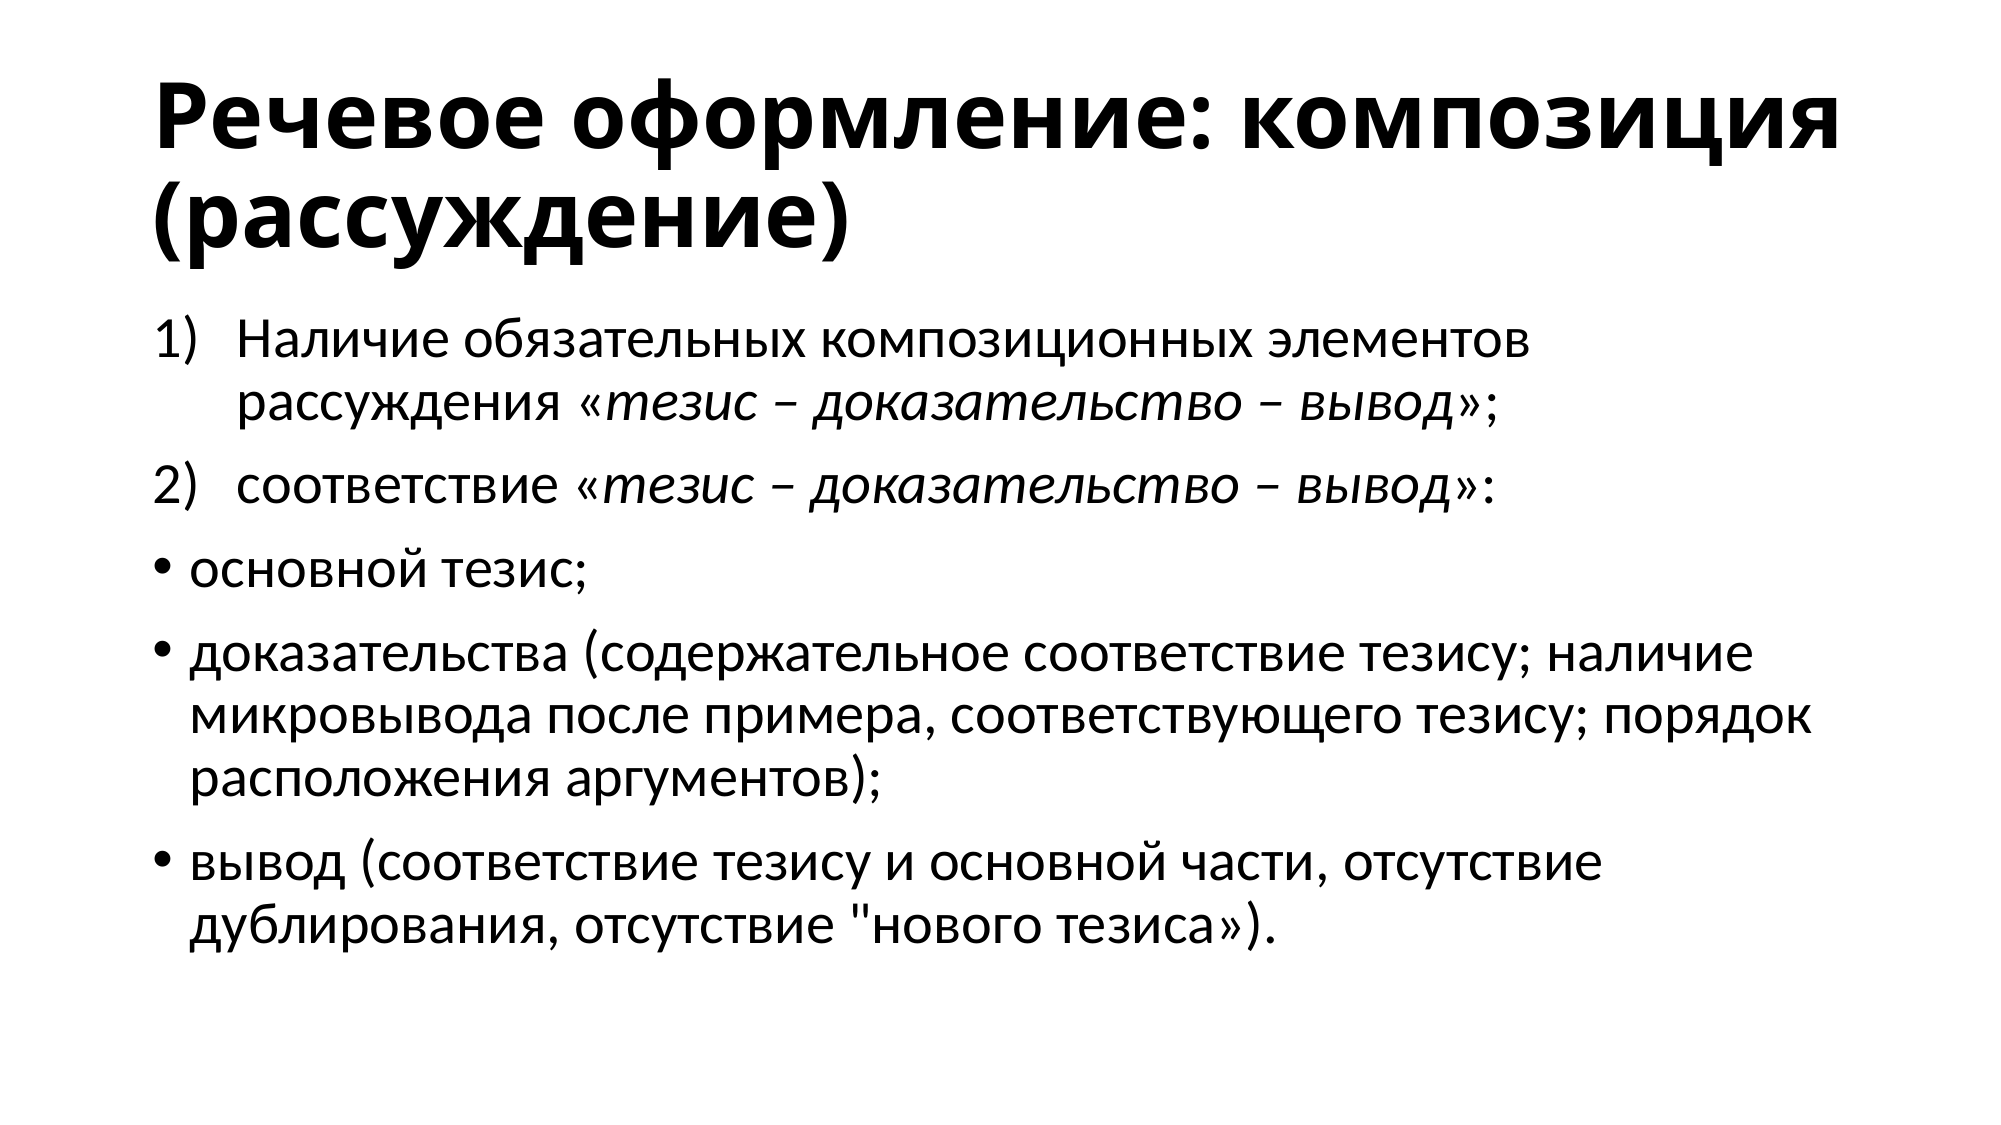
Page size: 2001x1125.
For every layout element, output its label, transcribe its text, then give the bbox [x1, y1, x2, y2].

list Наличие обязательных композиционных элементов рассуждения «тезис – доказательство – вывод»; соответствие «тезис – доказательство – вывод»: основной тезис; доказательства (содержательное соответствие тезису; наличие микровывода после примера, соответствующего тезису; порядок расположения аргументов); вывод (соответствие тезису и основной части, отсутствие дублирования, отсутствие "нового тезиса»). [137, 299, 1863, 1014]
title Речевое оформление: композиция (рассуждение) [137, 59, 1863, 278]
